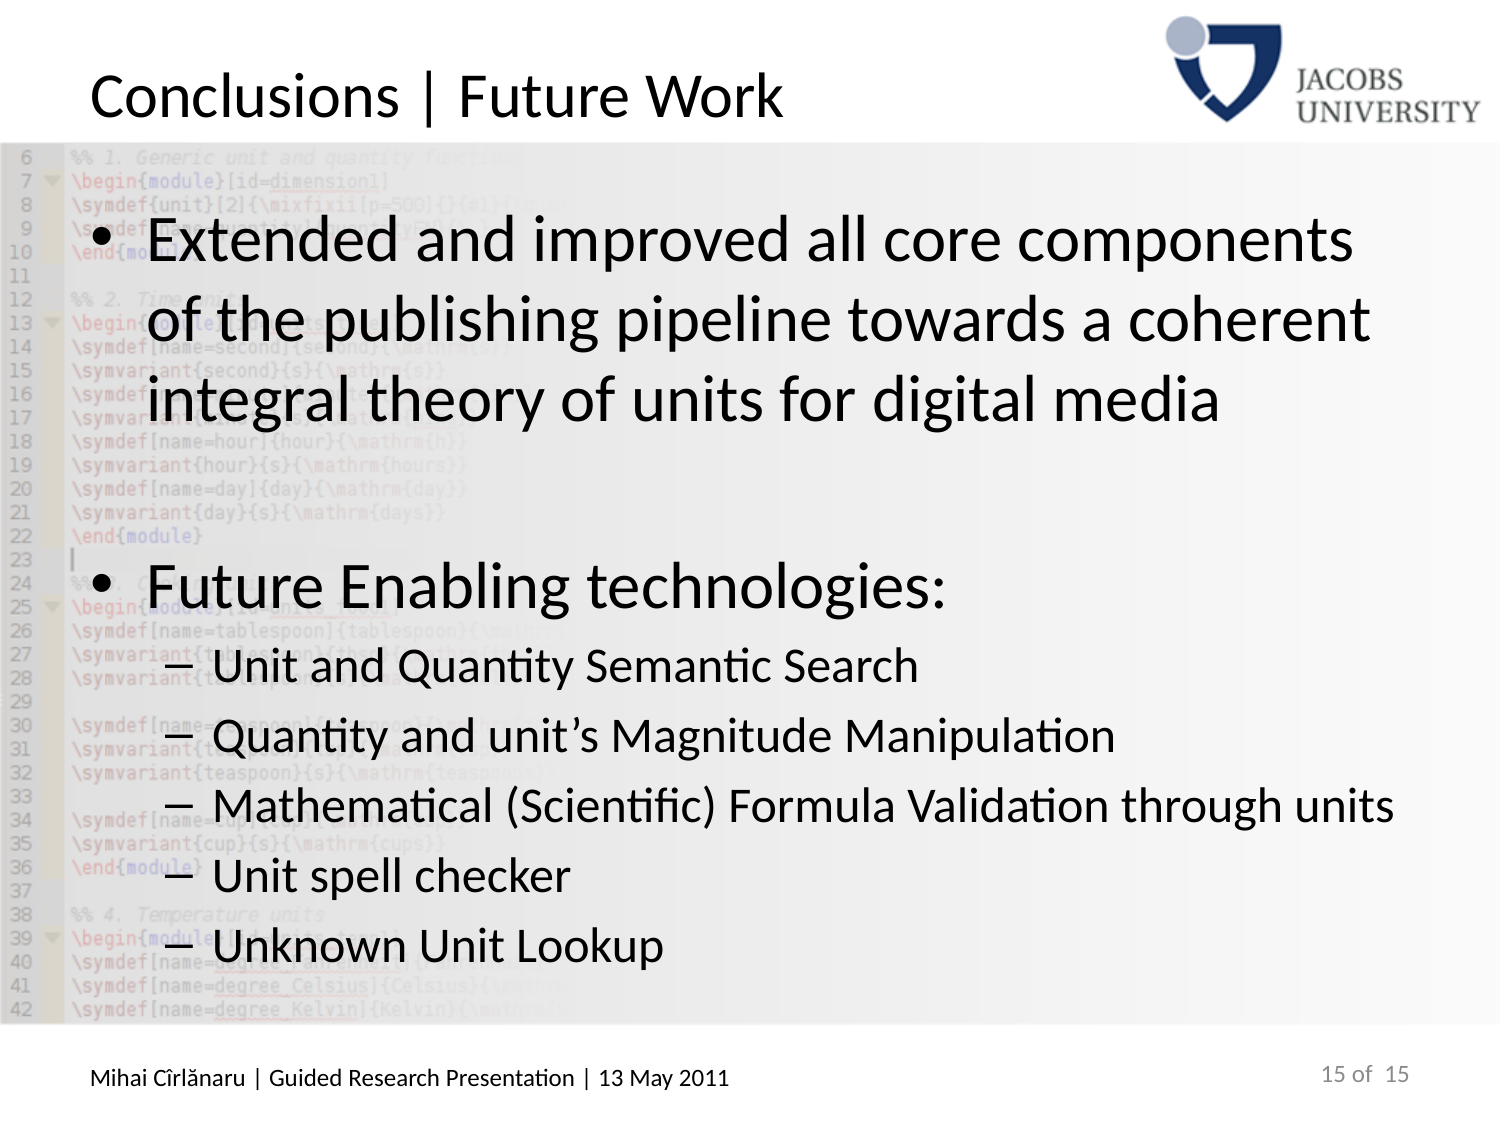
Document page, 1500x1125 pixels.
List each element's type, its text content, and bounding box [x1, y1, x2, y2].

text_box [74, 149, 1425, 1005]
text_box Conclusions | Future Work [74, 45, 1425, 138]
list Extended and improved all core components of the publishing pipeline towards a coherent integral theory of units for digital media Future Enabling technologies: Unit and Quantity Semantic Search Quantity and unit’s Magnitude Manipulation Mathematical (Scientific) Formula Validation through units Unit spell checker Unknown Unit Lookup [75, 187, 1425, 1005]
text_box Mihai Cîrlănaru | Guided Research Presentation | 13 May 2011 [74, 1054, 750, 1100]
picture [0, 0, 1500, 1125]
slide_number 15 of 15 [1074, 1042, 1425, 1103]
